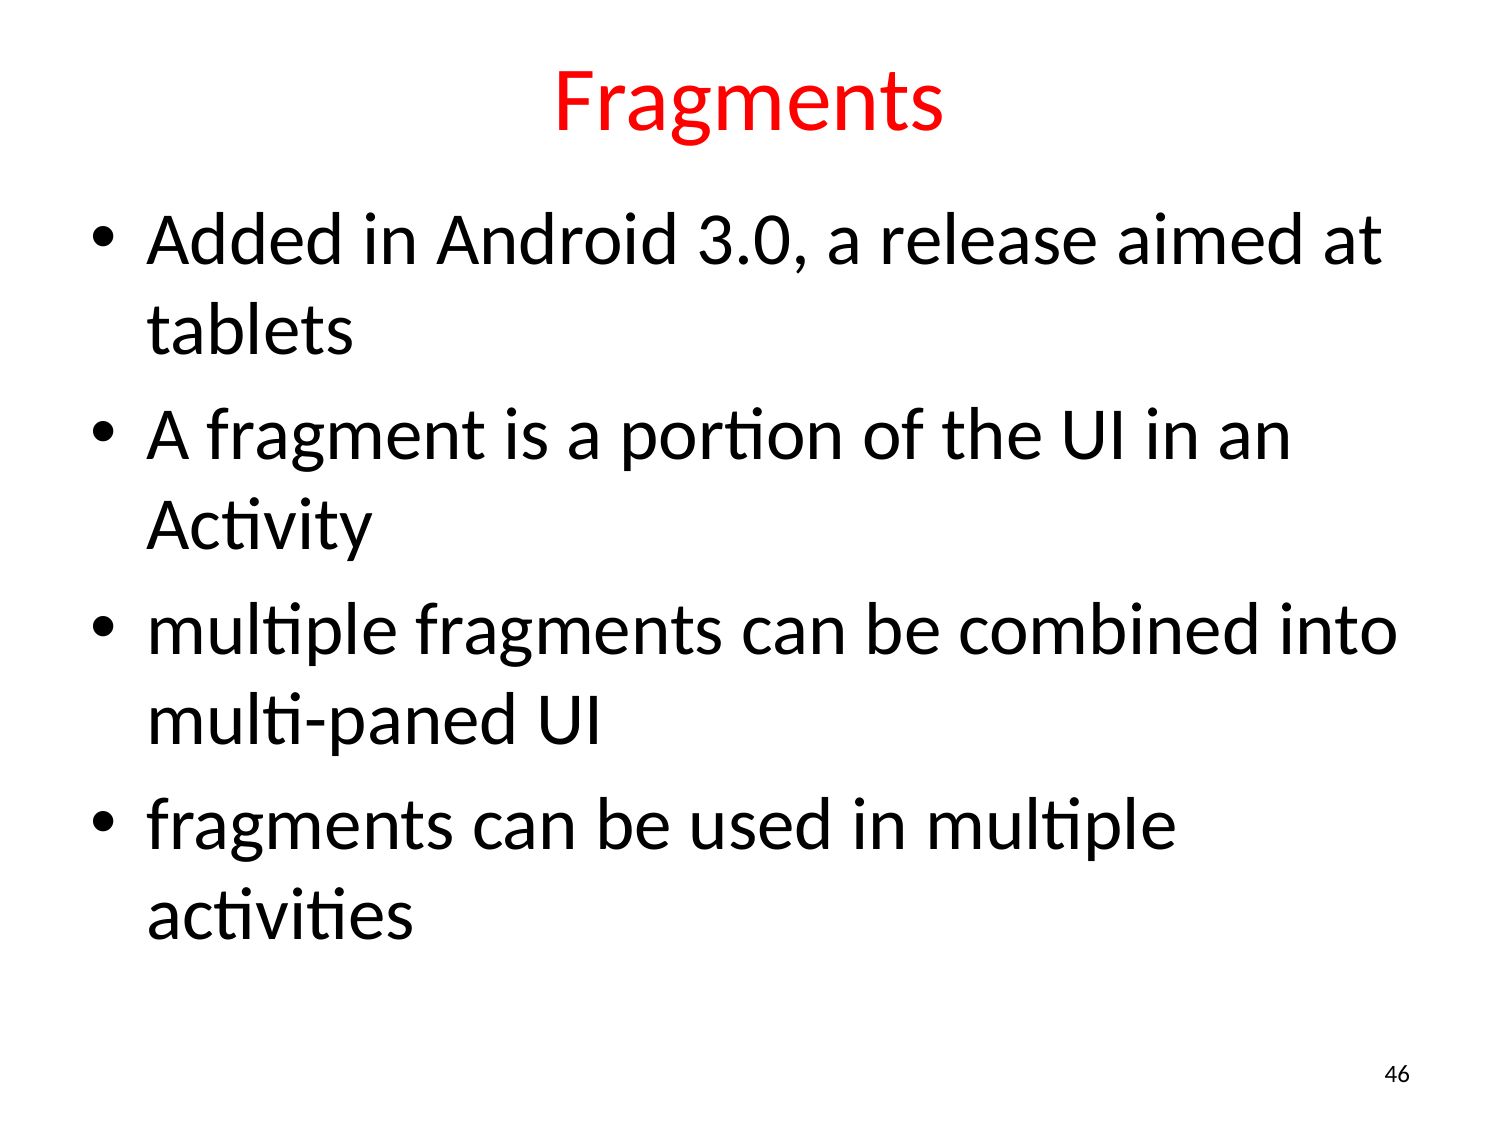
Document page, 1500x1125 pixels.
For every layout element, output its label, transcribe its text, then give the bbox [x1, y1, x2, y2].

title Fragments [75, 0, 1425, 182]
slide_number 46 [1074, 1042, 1425, 1103]
list Added in Android 3.0, a release aimed at tablets A fragment is a portion of the UI in an Activity multiple fragments can be combined into multi-paned UI fragments can be used in multiple activities [75, 182, 1425, 1038]
